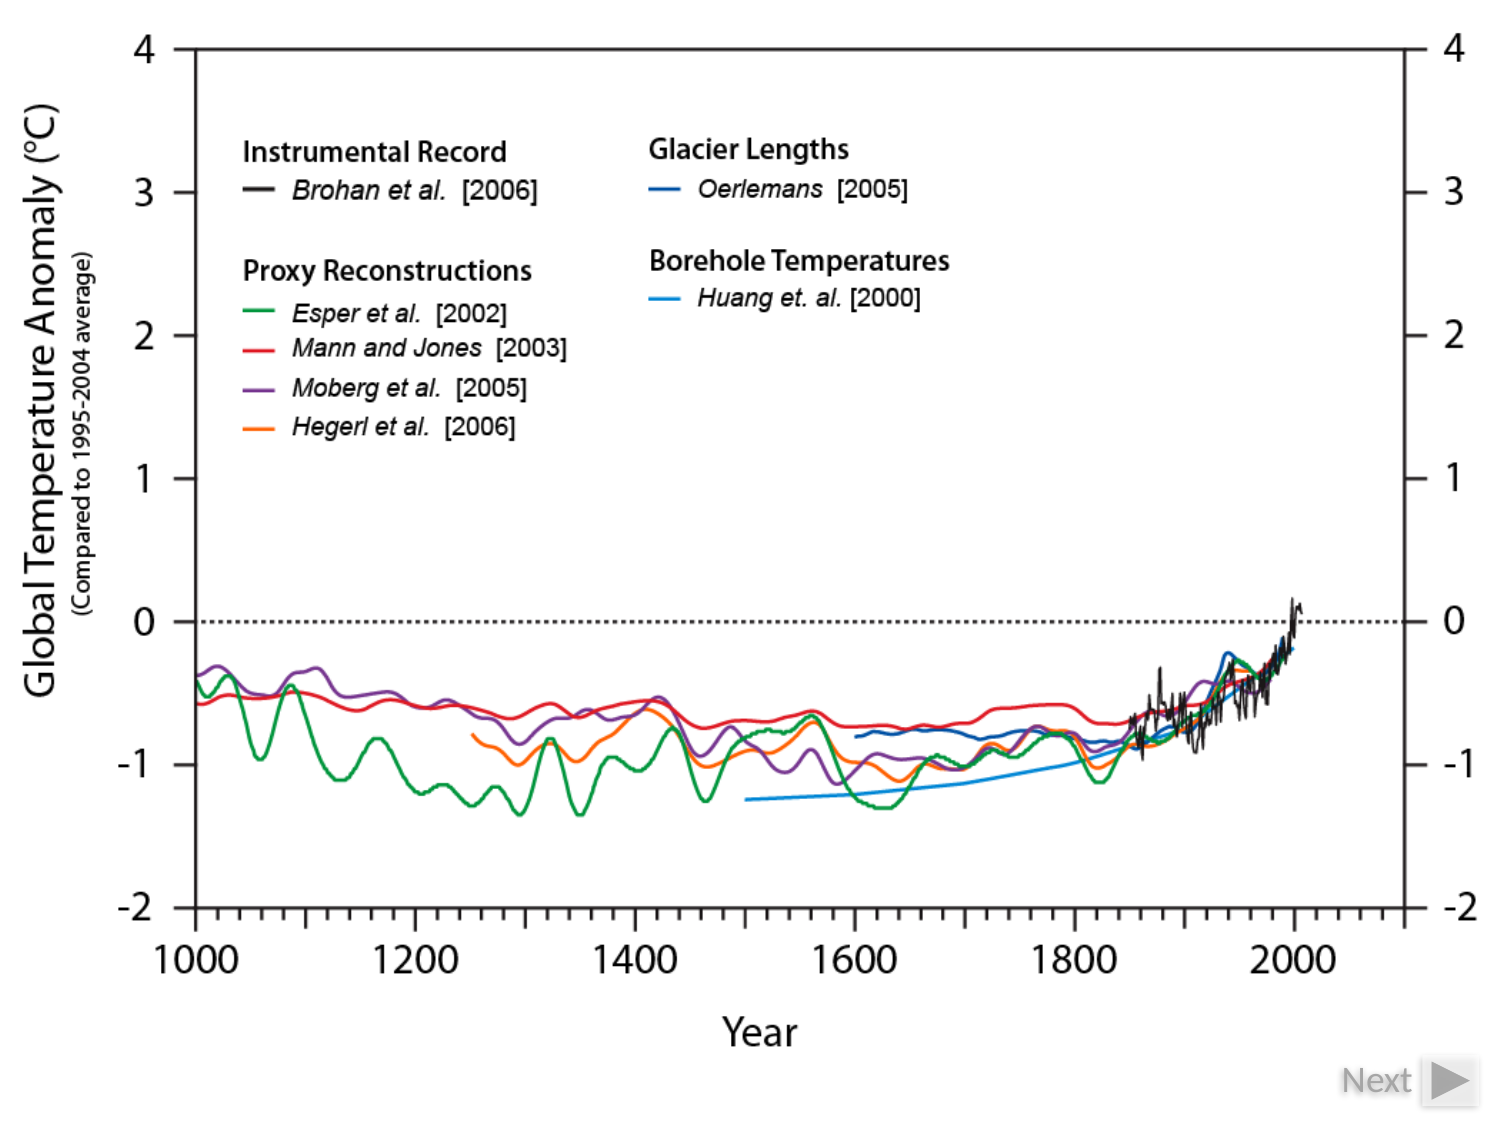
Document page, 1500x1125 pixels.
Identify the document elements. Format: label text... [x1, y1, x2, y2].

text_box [0, 0, 1500, 1058]
text_box Next [1253, 1063, 1500, 1124]
text_box [1422, 1065, 1480, 1107]
